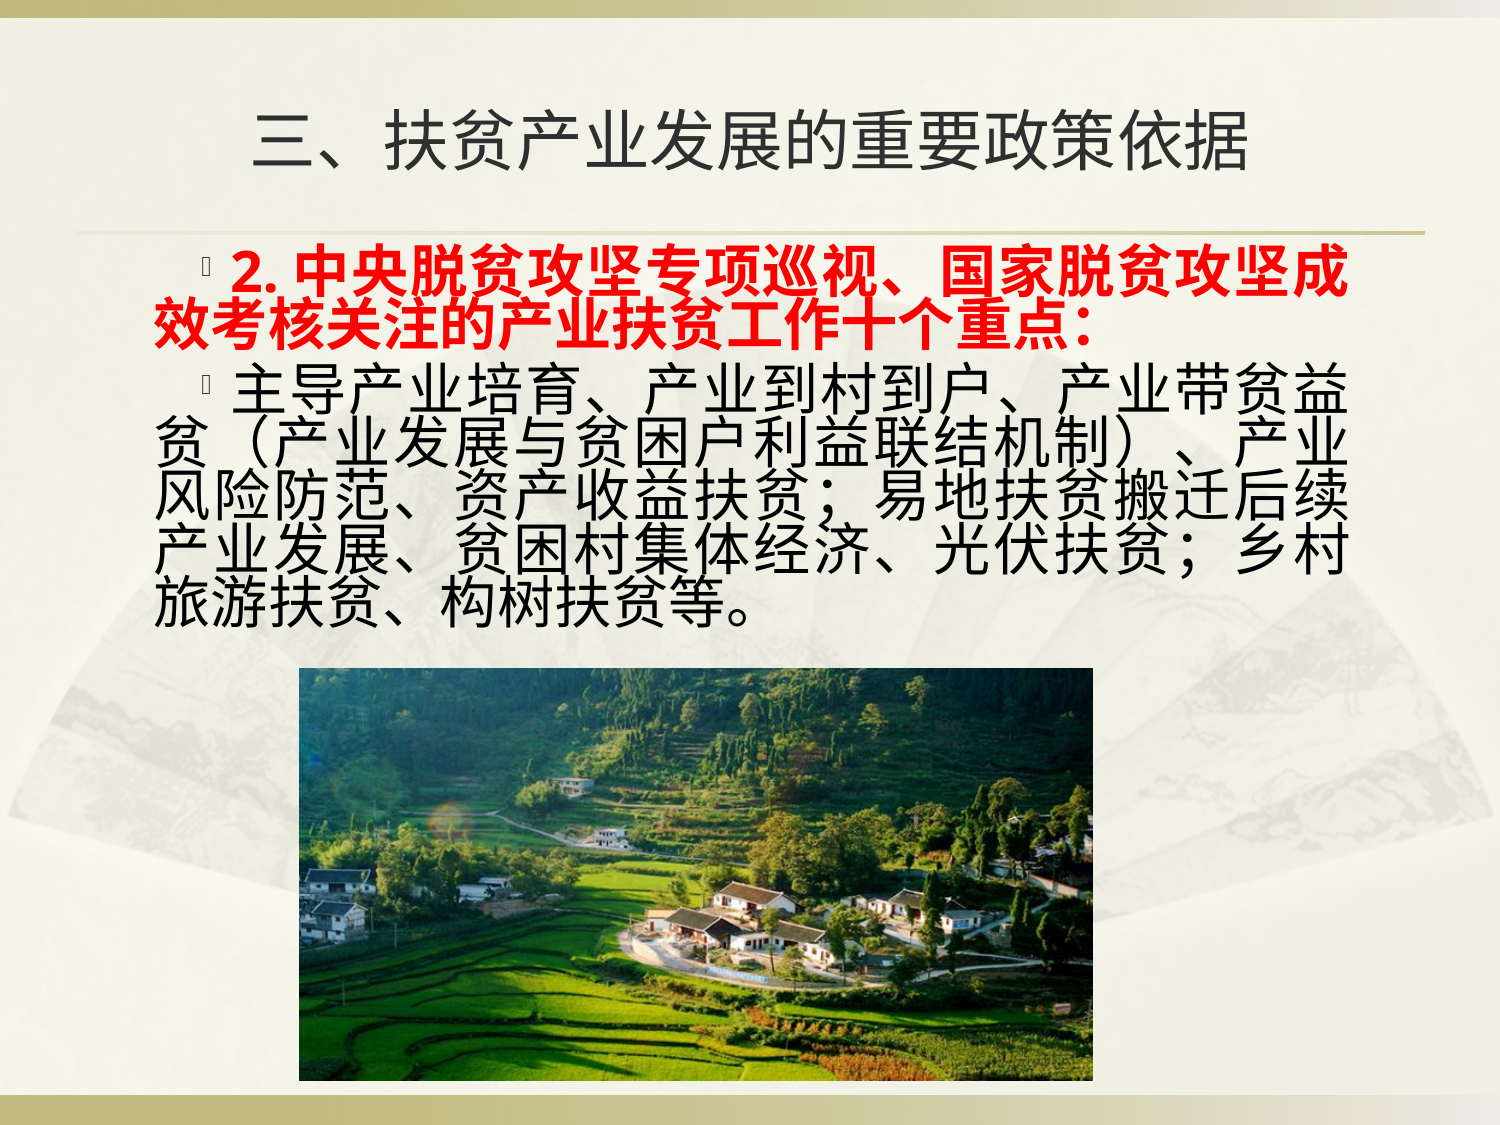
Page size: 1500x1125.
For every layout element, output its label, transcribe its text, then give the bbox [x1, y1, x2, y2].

title 三、扶贫产业发展的重要政策依据 [75, 45, 1425, 233]
picture [298, 668, 1093, 1082]
list 2.中央脱贫攻坚专项巡视、国家脱贫攻坚成效考核关注的产业扶贫工作十个重点： 主导产业培育、产业到村到户、产业带贫益贫（产业发展与贫困户利益联结机制）、产业风险防范、资产收益扶贫；易地扶贫搬迁后续产业发展、贫困村集体经济、光伏扶贫；乡村旅游扶贫、构树扶贫等。 [76, 243, 1366, 650]
